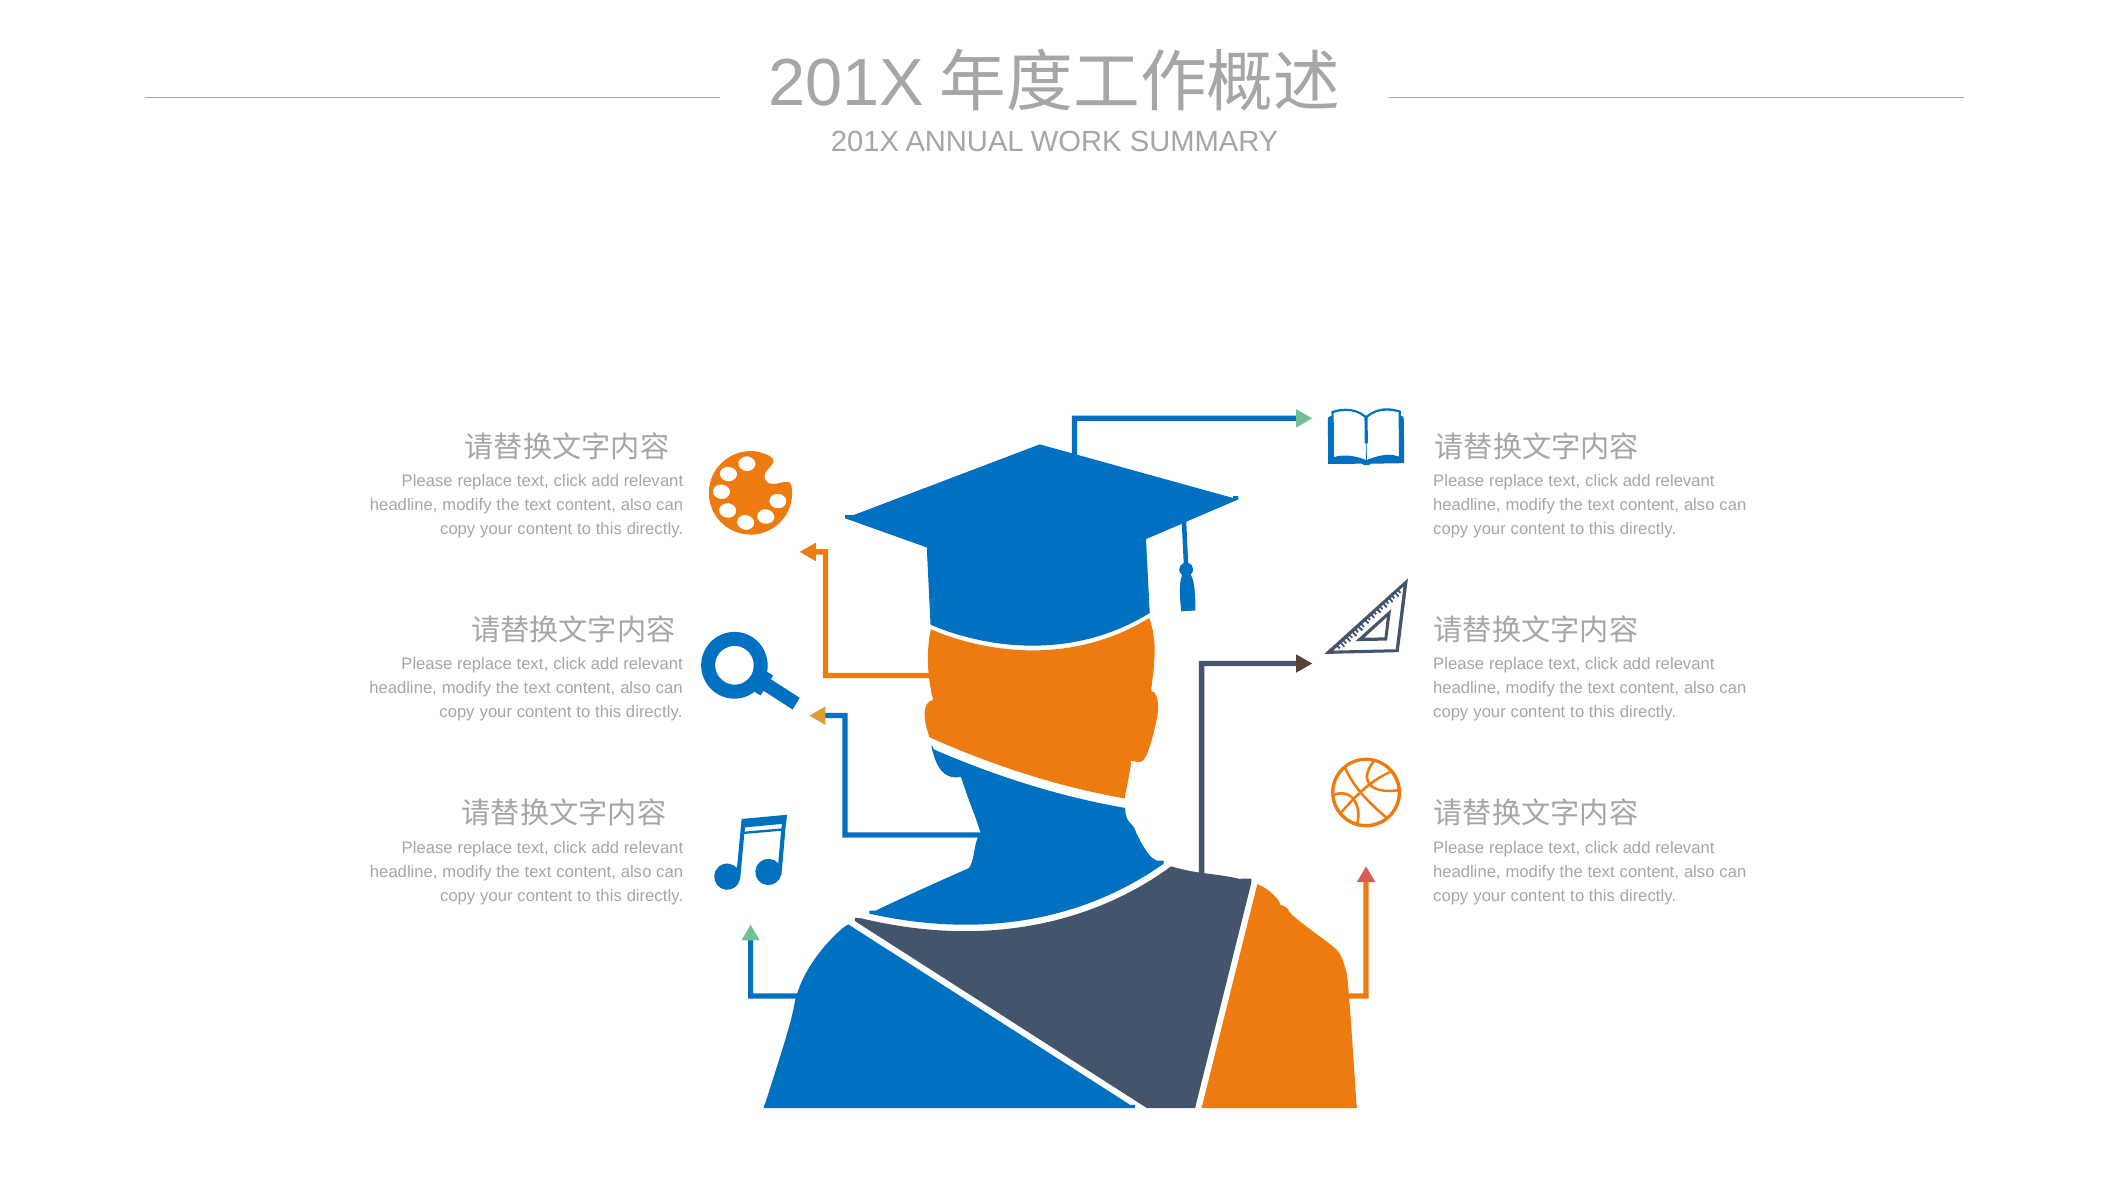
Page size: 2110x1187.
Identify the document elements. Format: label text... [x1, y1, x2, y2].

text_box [337, 787, 684, 904]
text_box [1433, 420, 1776, 537]
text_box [337, 420, 684, 539]
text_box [697, 408, 1408, 1109]
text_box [1433, 787, 1776, 906]
text_box 201X ANNUAL WORK SUMMARY [824, 122, 1285, 158]
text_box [1433, 604, 1776, 722]
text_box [337, 604, 687, 722]
text_box 201X年度工作概述 [730, 98, 1379, 119]
text_box 201X年度工作概述 [730, 38, 1379, 96]
